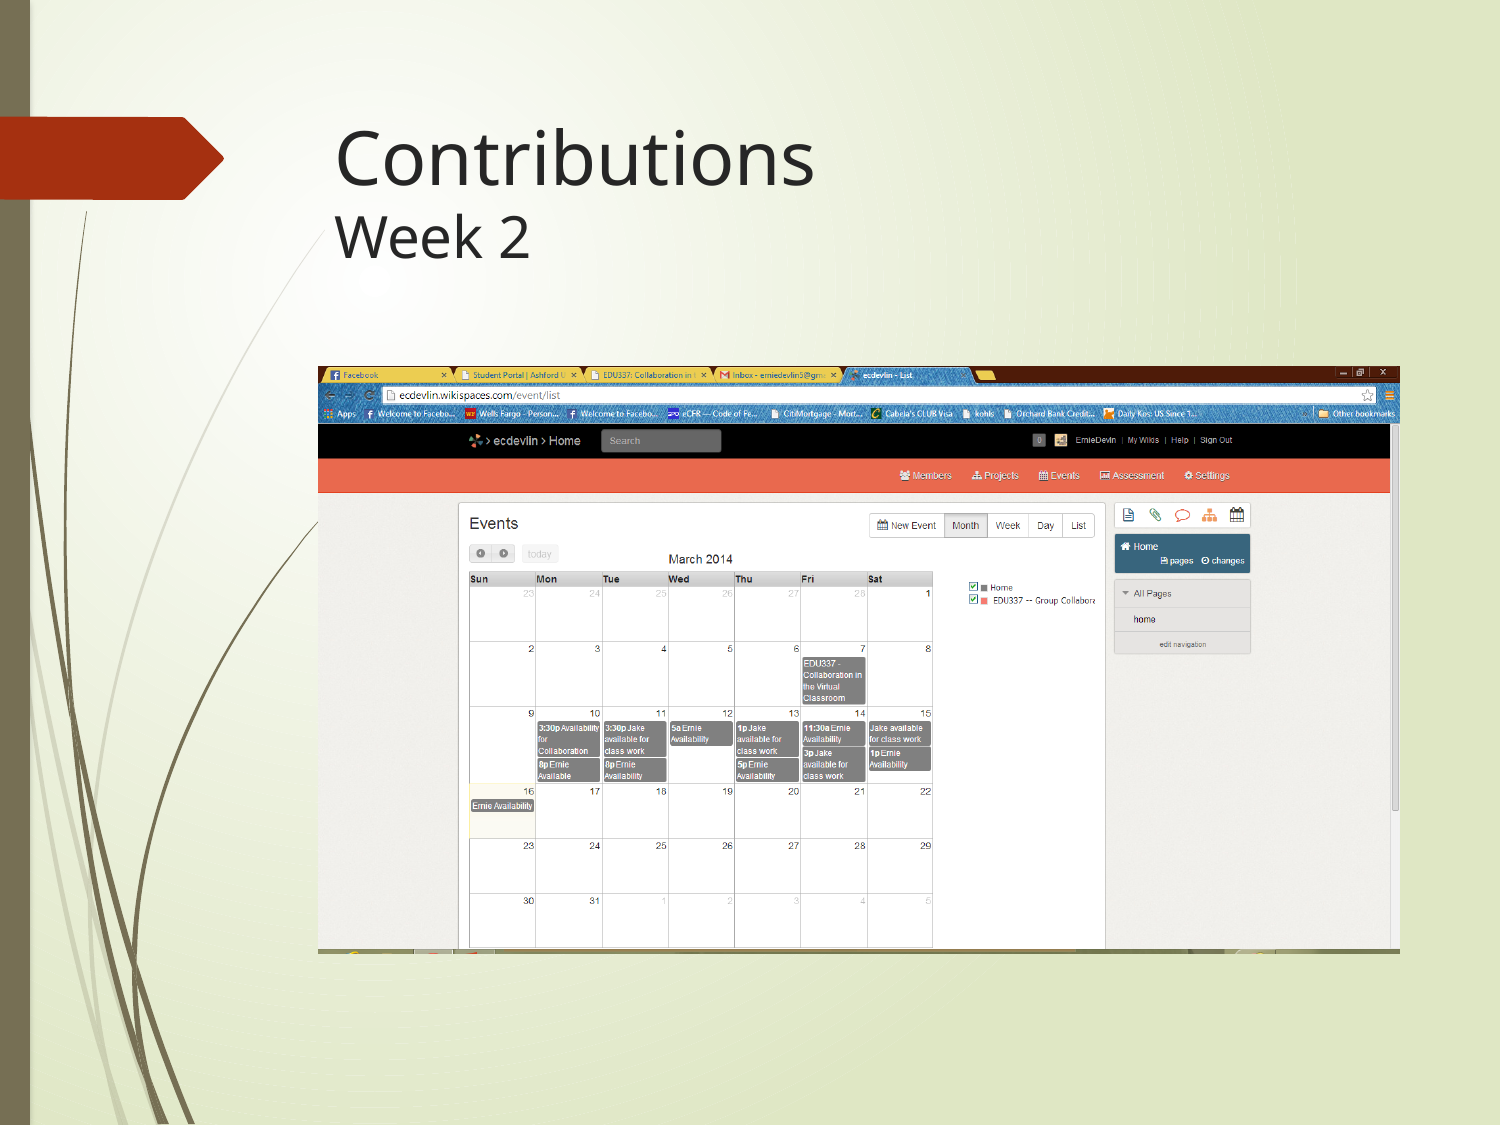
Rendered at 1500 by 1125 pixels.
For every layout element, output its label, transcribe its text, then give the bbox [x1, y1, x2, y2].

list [318, 366, 1401, 954]
title Contributions Week 2 [319, 102, 1400, 313]
